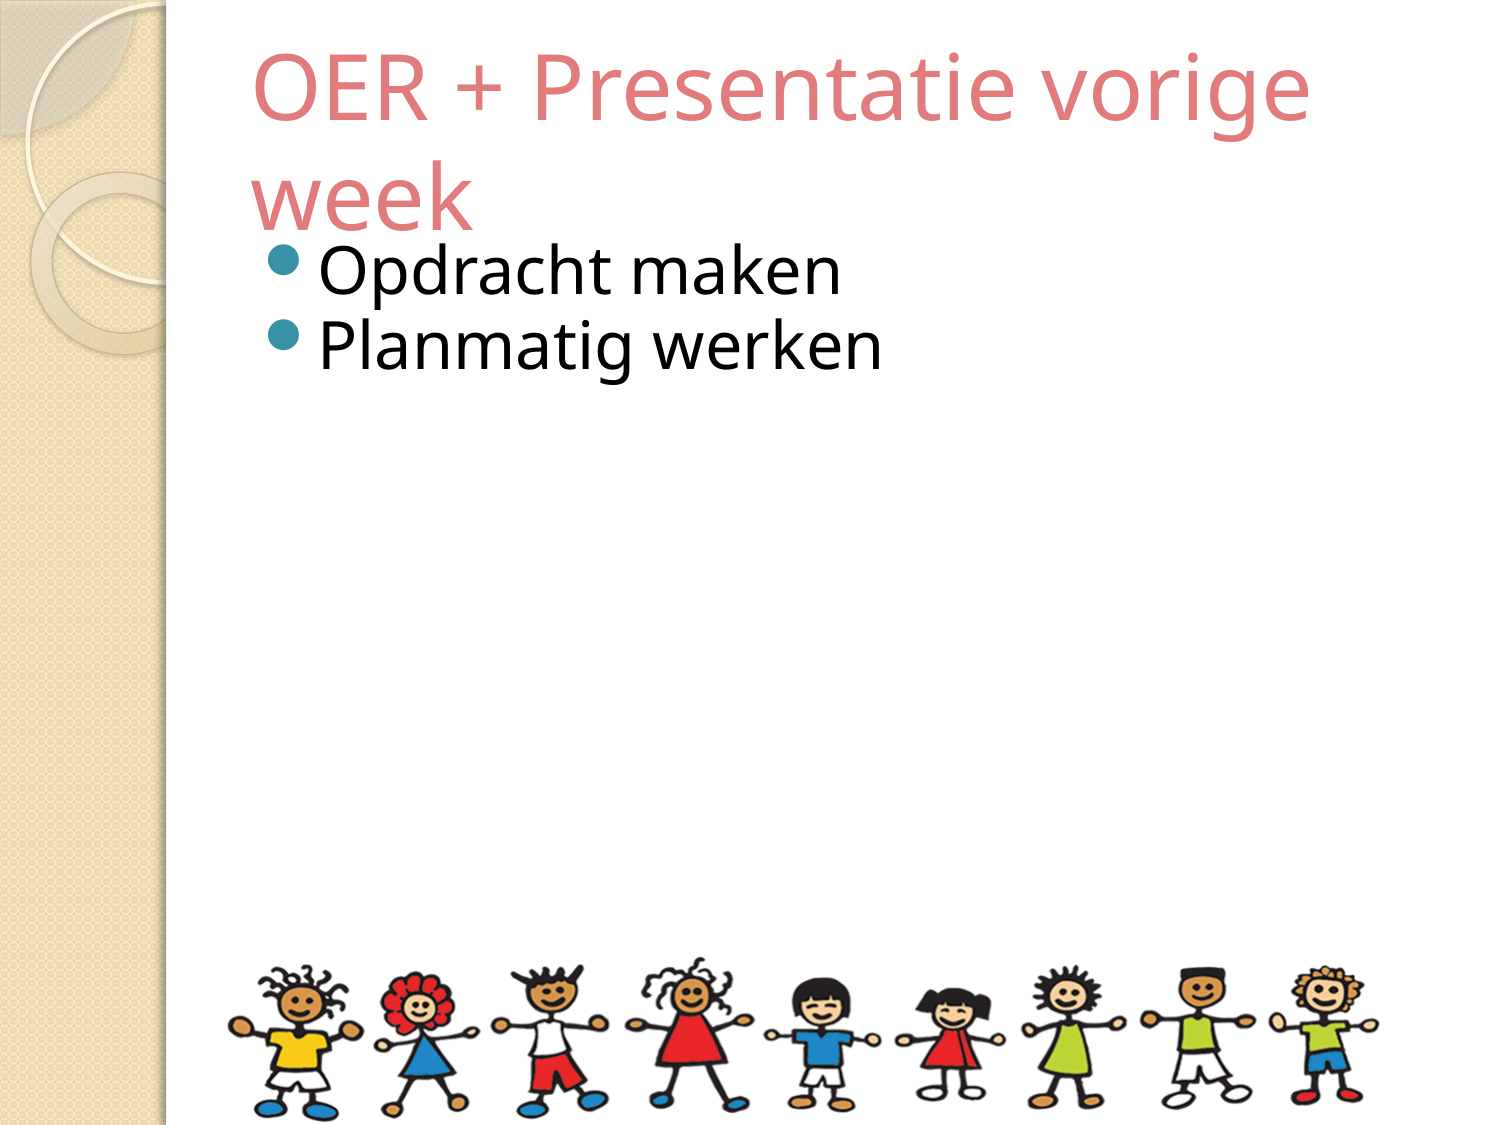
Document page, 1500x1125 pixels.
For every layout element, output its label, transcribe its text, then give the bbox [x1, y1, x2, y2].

list Opdracht maken Planmatig werken [235, 237, 1466, 1025]
title OER + Presentatie vorige week [235, 45, 1466, 233]
picture [218, 953, 1394, 1125]
